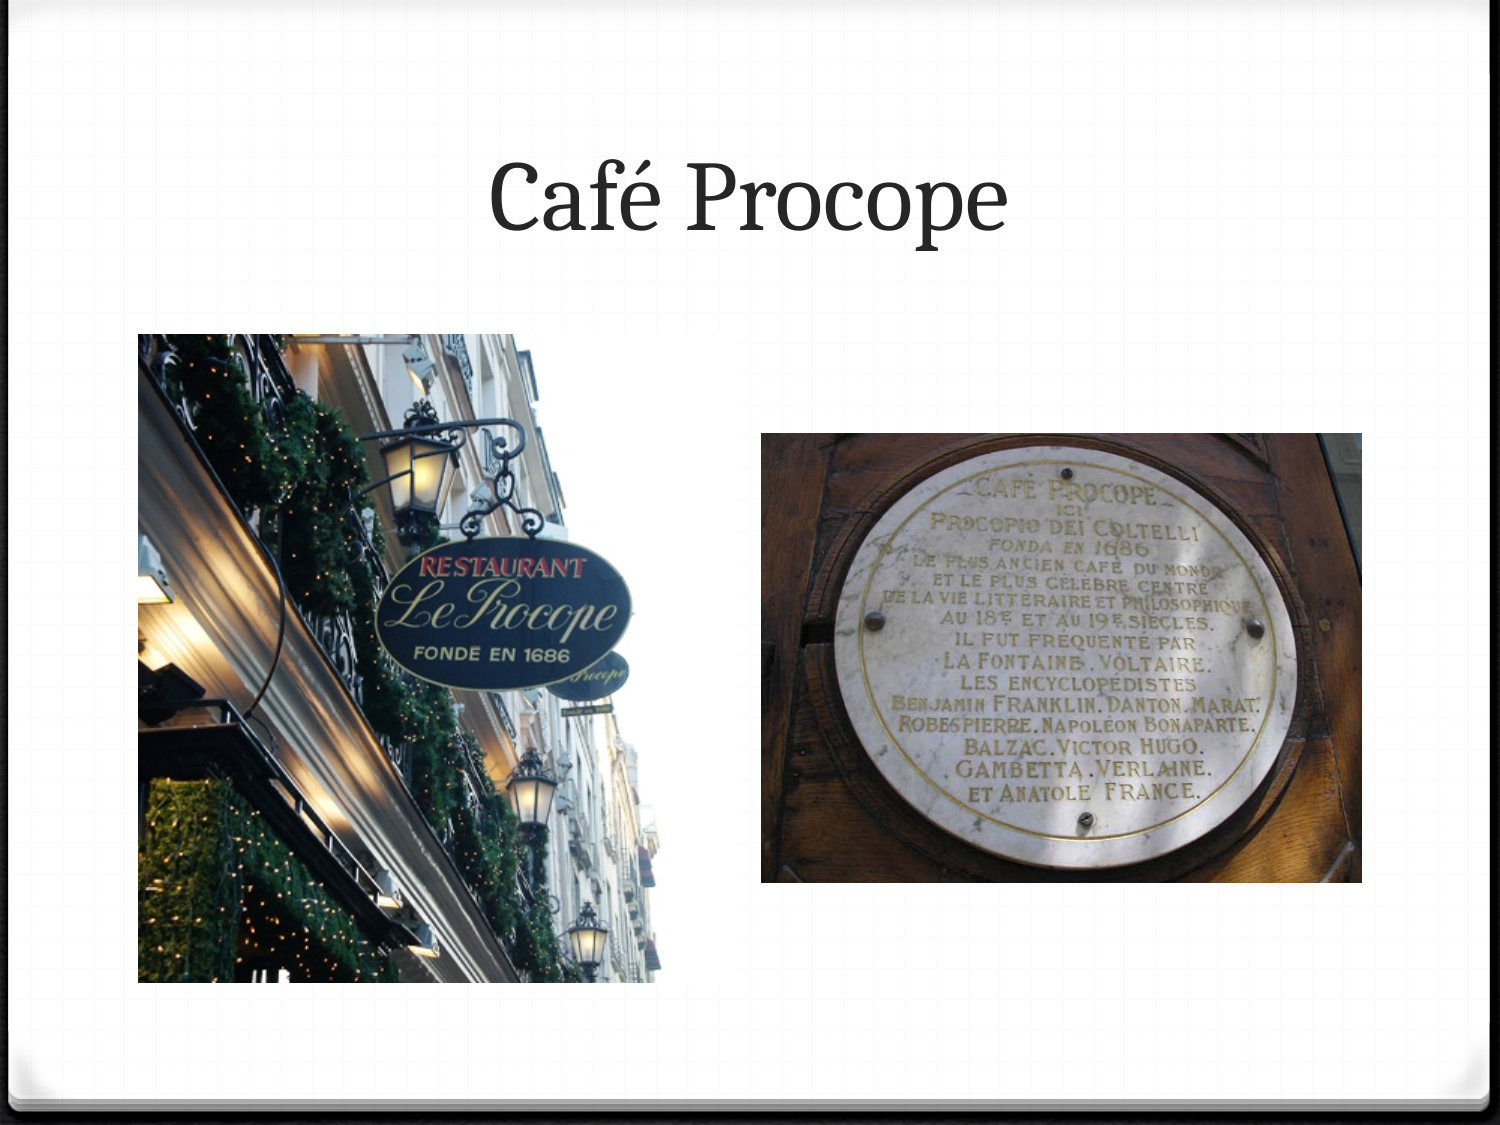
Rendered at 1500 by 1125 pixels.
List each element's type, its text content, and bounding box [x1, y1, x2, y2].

title Café Procope [90, 71, 1410, 309]
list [137, 334, 739, 983]
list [761, 334, 1363, 983]
picture [0, 0, 1500, 1125]
